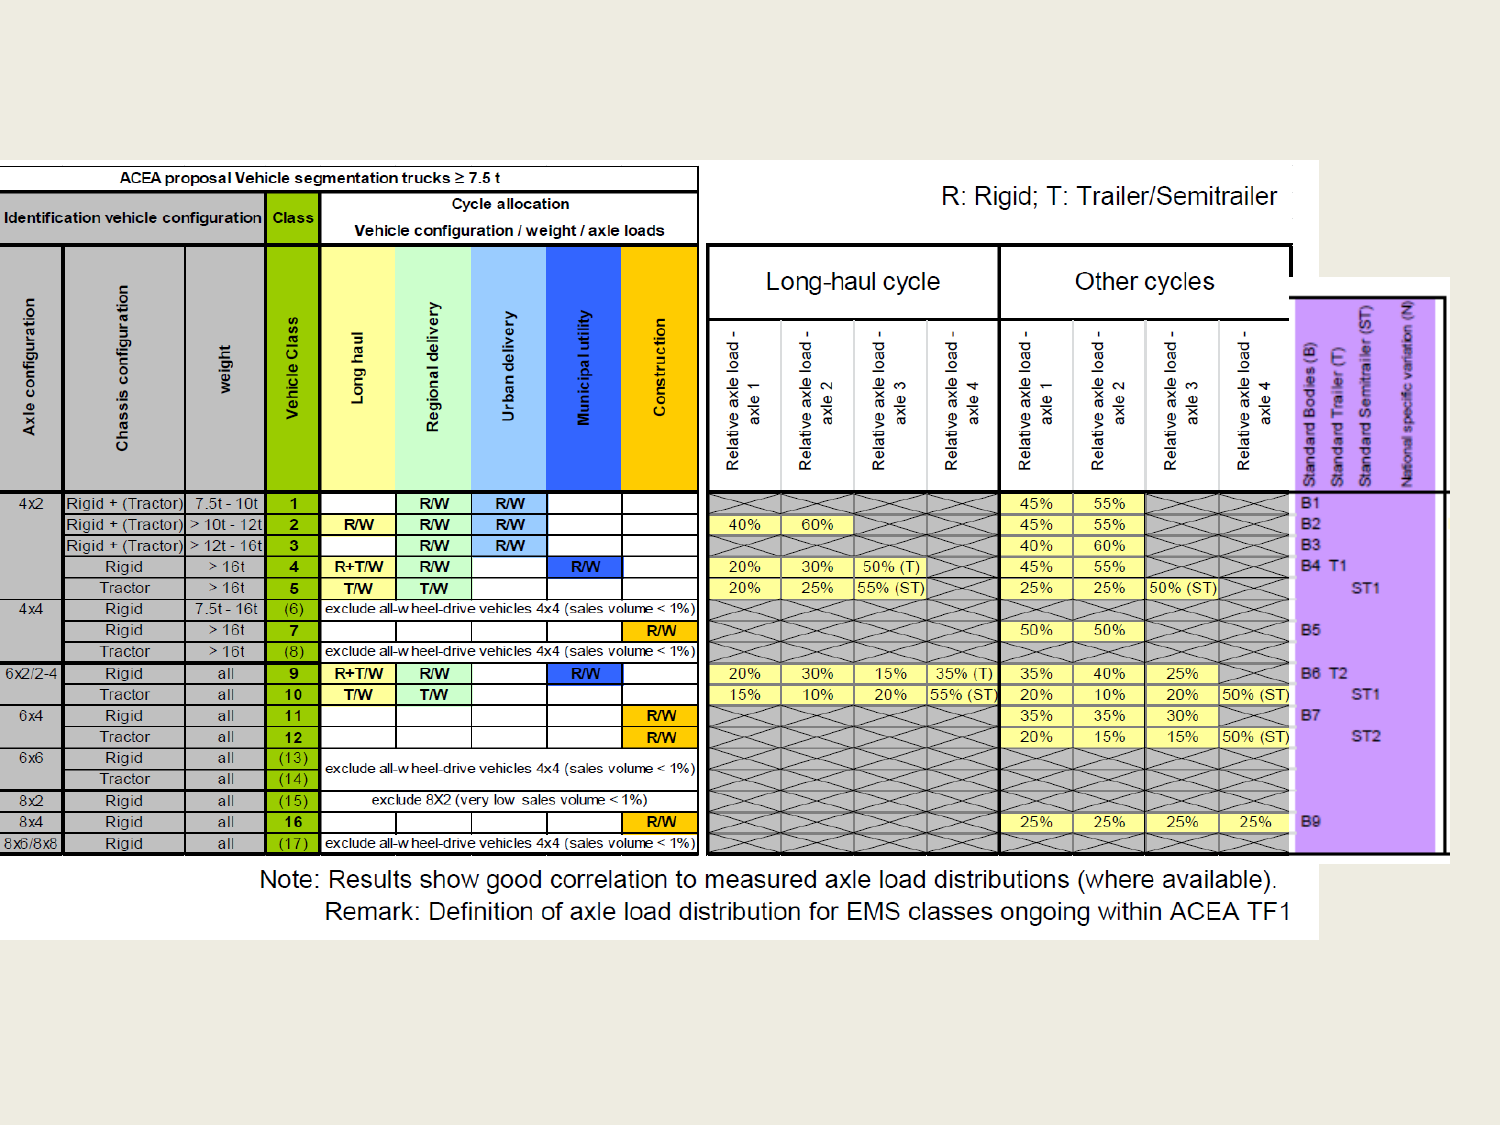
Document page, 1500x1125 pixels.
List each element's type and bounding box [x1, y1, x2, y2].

picture [0, 160, 1451, 940]
